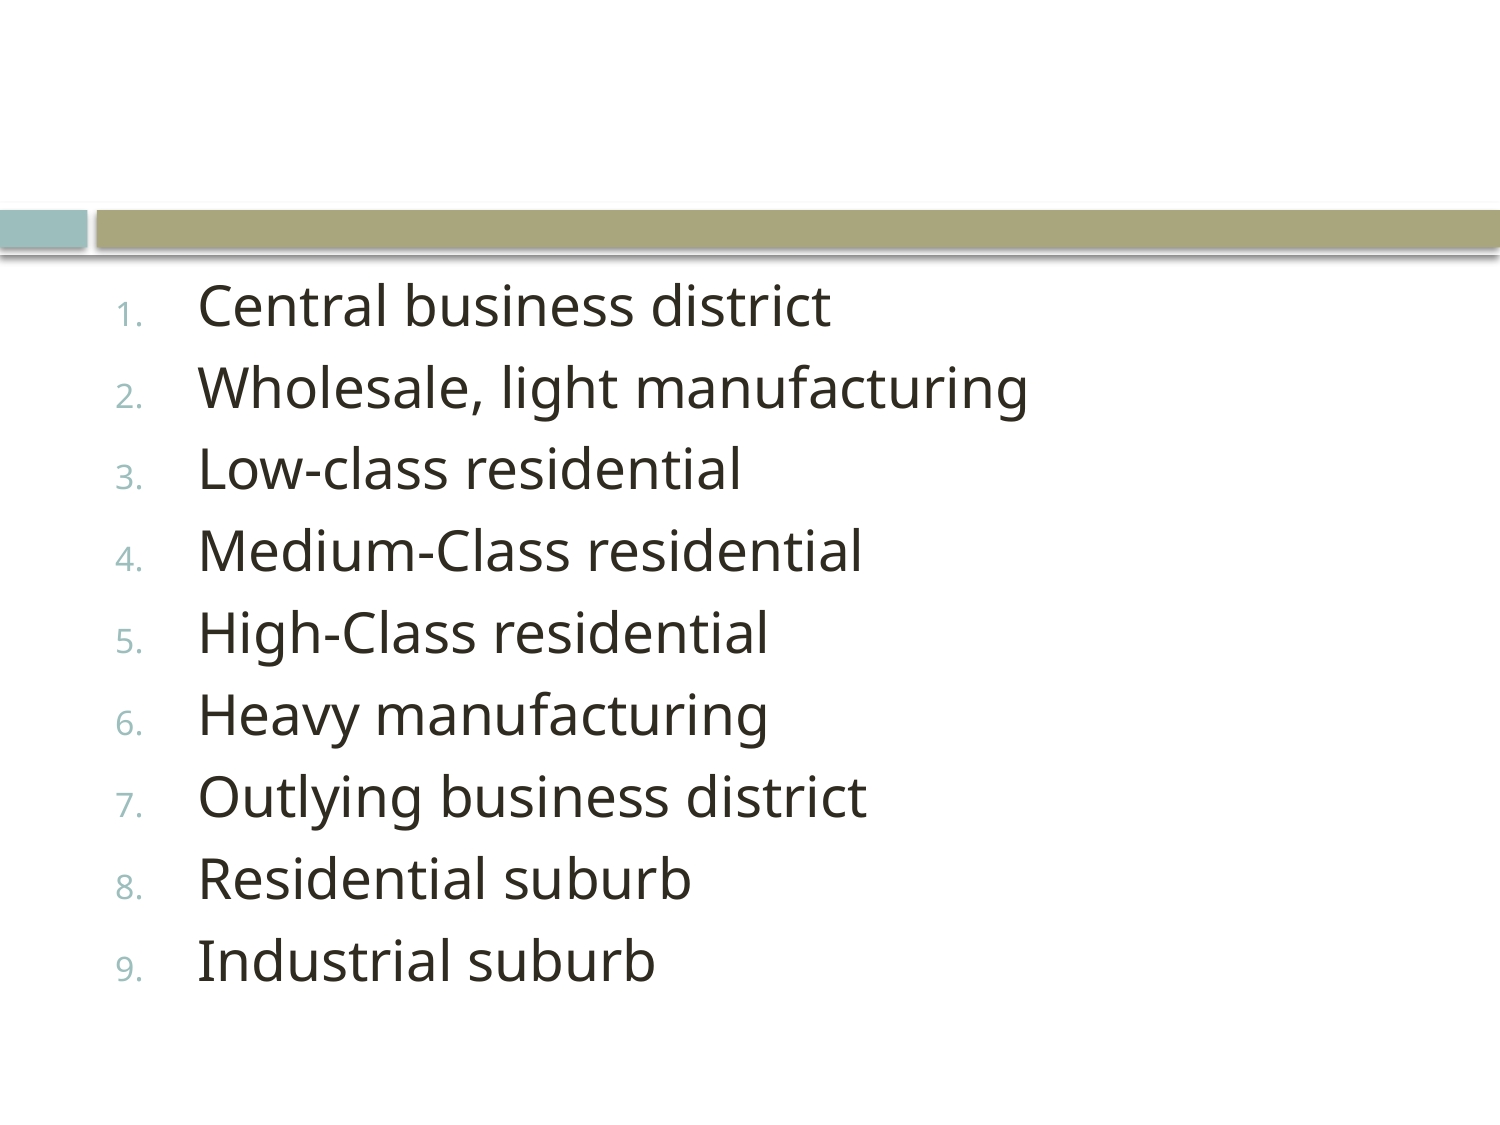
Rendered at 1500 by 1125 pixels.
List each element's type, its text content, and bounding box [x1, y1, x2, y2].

list Central business district Wholesale, light manufacturing Low-class residential Medium-Class residential High-Class residential Heavy manufacturing Outlying business district Residential suburb Industrial suburb [100, 262, 1438, 1000]
